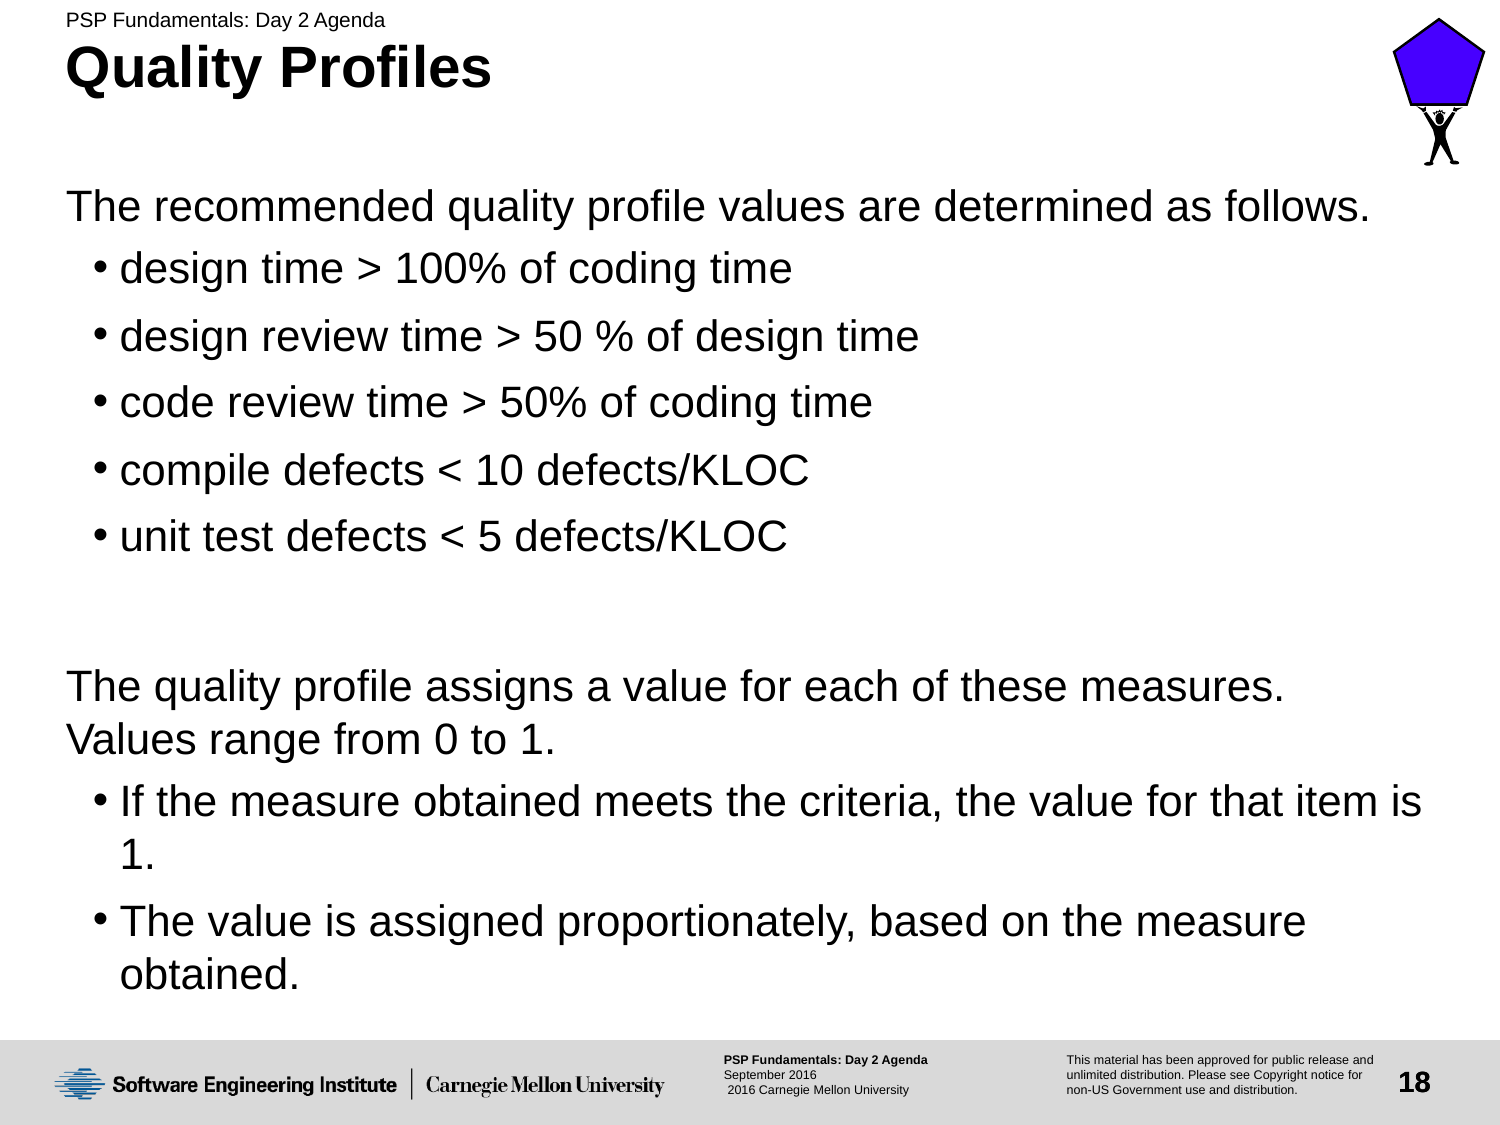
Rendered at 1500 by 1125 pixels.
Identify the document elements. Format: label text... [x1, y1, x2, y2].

title Quality Profiles [65, 37, 1392, 148]
picture [1392, 17, 1486, 166]
picture [46, 1061, 673, 1104]
list The recommended quality profile values are determined as follows. design time > 100% of coding time design review time > 50 % of design time code review time > 50% of coding time compile defects < 10 defects/KLOC unit test defects < 5 defects/KLOC The quality profile assigns a value for each of these measures. Values range from 0 to 1. If the measure obtained meets the criteria, the value for that item is 1. The value is assigned proportionately, based on the measure obtained. [65, 177, 1431, 1000]
